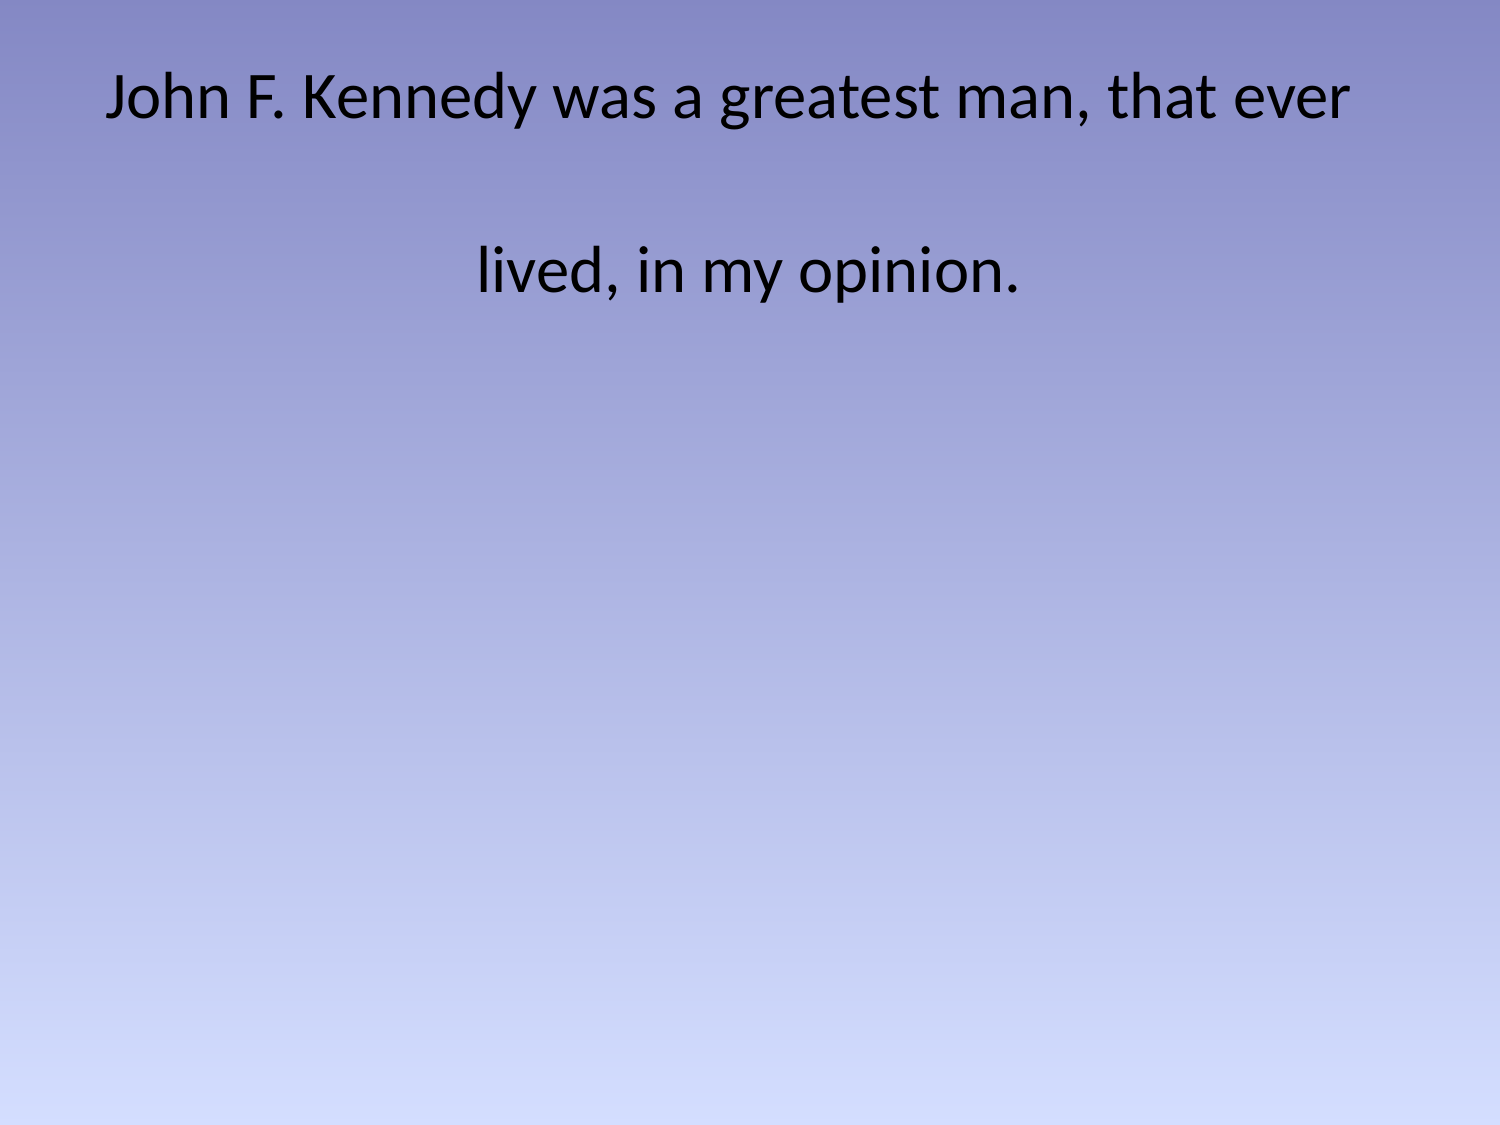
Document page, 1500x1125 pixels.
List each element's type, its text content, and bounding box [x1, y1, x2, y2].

list John F. Kennedy was a greatest man, that ever lived, in my opinion. [0, 44, 1425, 1005]
